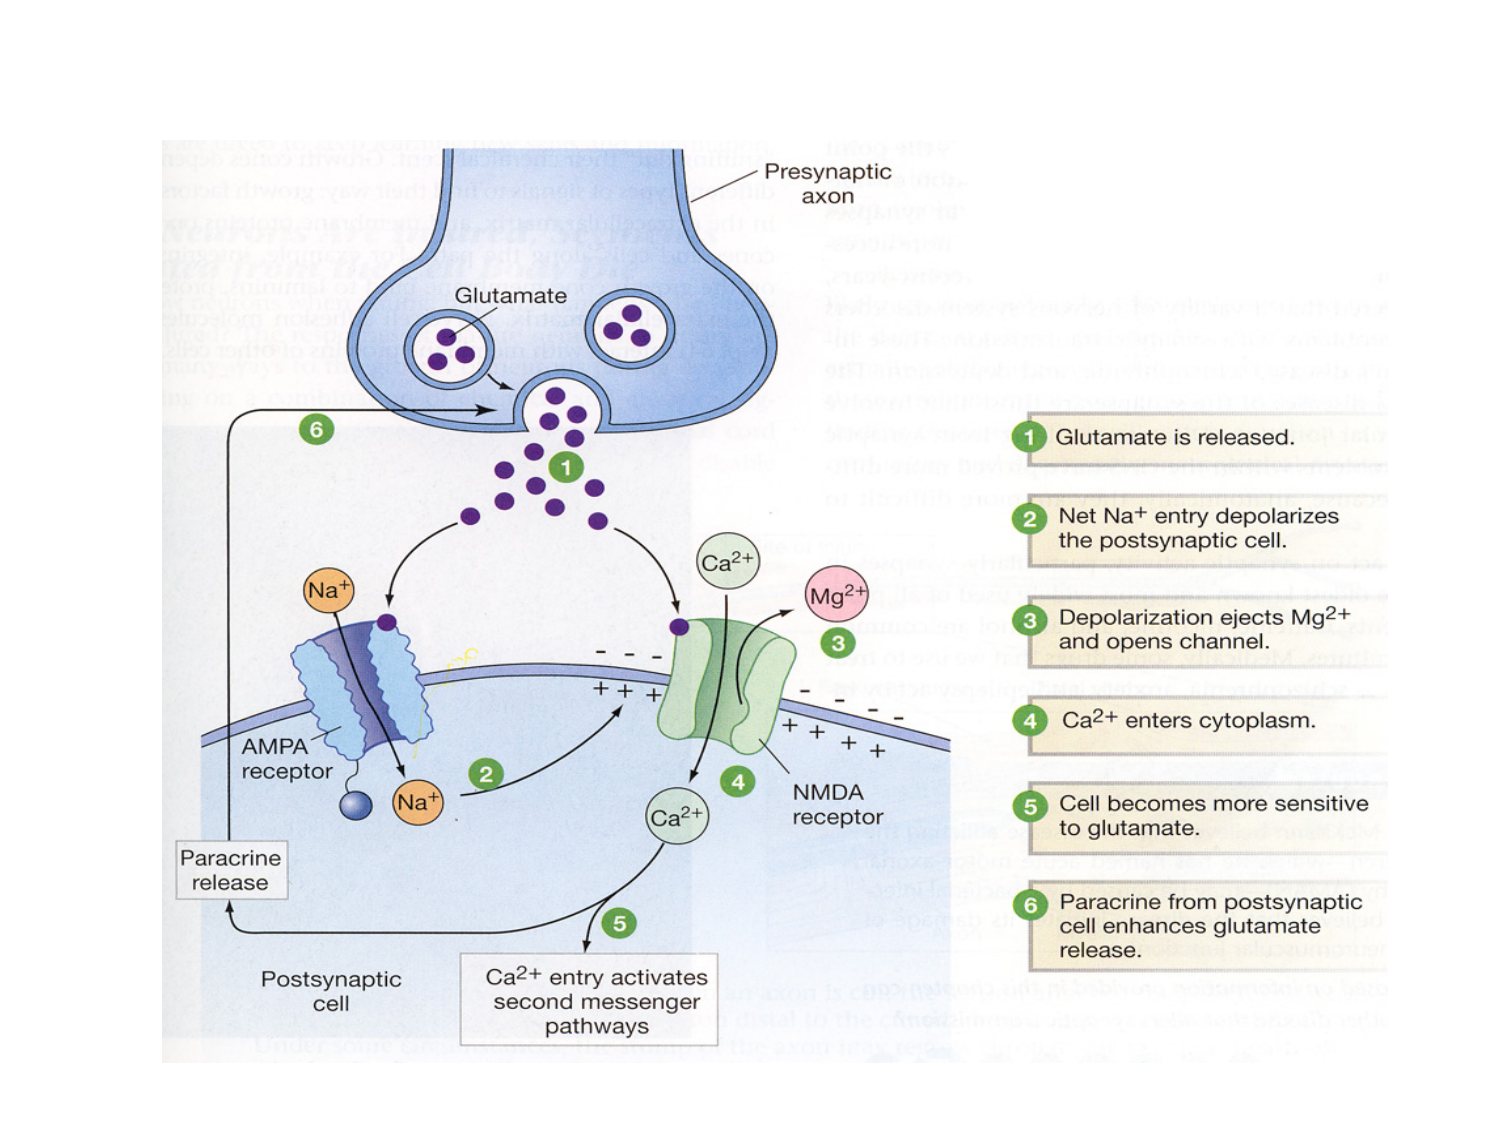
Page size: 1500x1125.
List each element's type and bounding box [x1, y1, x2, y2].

list [162, 140, 1388, 1063]
